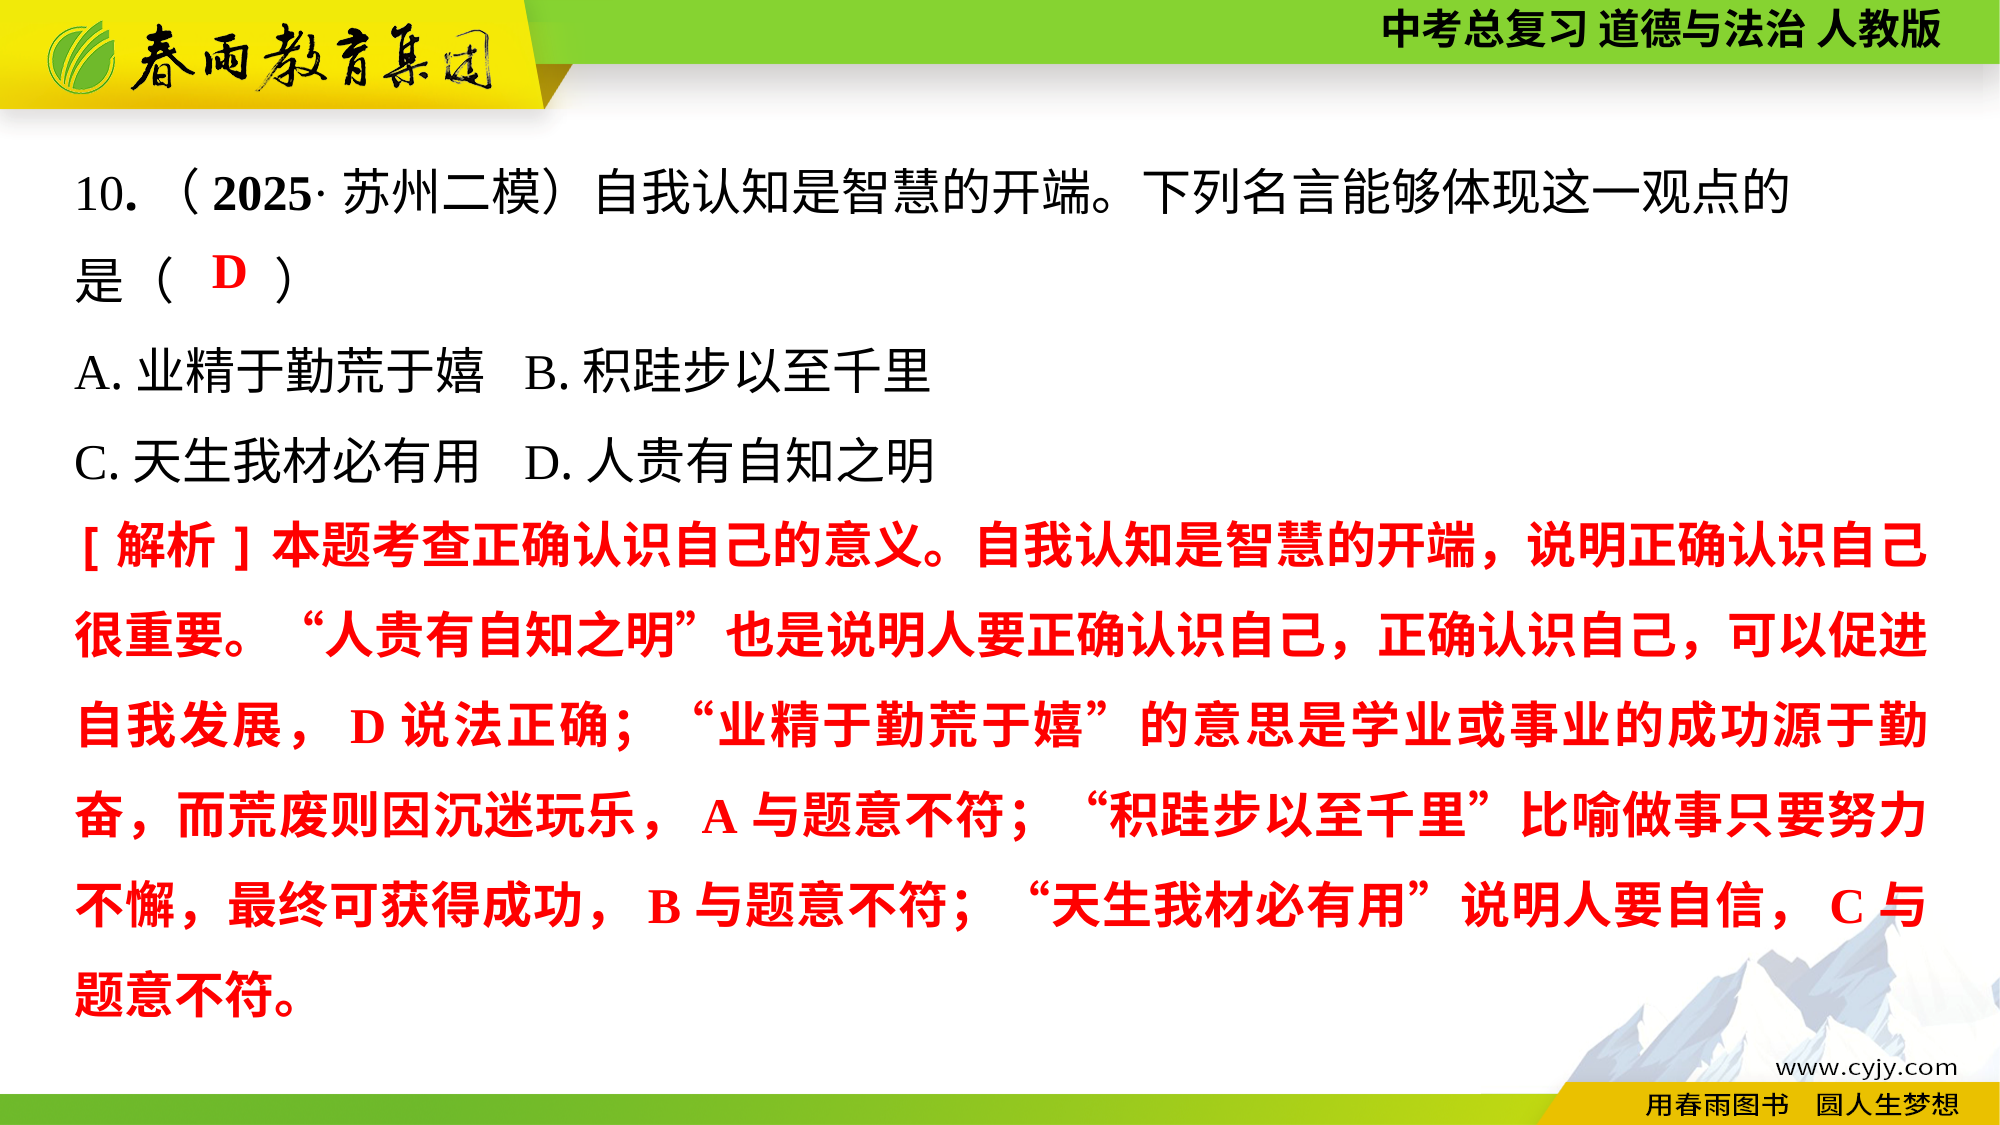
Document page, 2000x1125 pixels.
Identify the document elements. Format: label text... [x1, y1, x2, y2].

text_box D [197, 231, 263, 307]
text_box [解析]本题考查正确认识自己的意义。自我认知是智慧的开端，说明正确认识自己很重要。“人贵有自知之明”也是说明人要正确认识自己，正确认识自己，可以促进自我发展，D说法正确；“业精于勤荒于嬉”的意思是学业或事业的成功源于勤奋，而荒废则因沉迷玩乐，A与题意不符；“积跬步以至千里”比喻做事只要努力不懈，最终可获得成功，B与题意不符；“天生我材必有用”说明人要自信，C与题意不符。 [59, 475, 1944, 1031]
list 10.（2025·苏州二模）自我认知是智慧的开端。下列名言能够体现这一观点的 是（ ） A.业精于勤荒于嬉 B.积跬步以至千里 C.天生我材必有用 D.人贵有自知之明 [59, 122, 1944, 475]
picture [0, 0, 2000, 1125]
